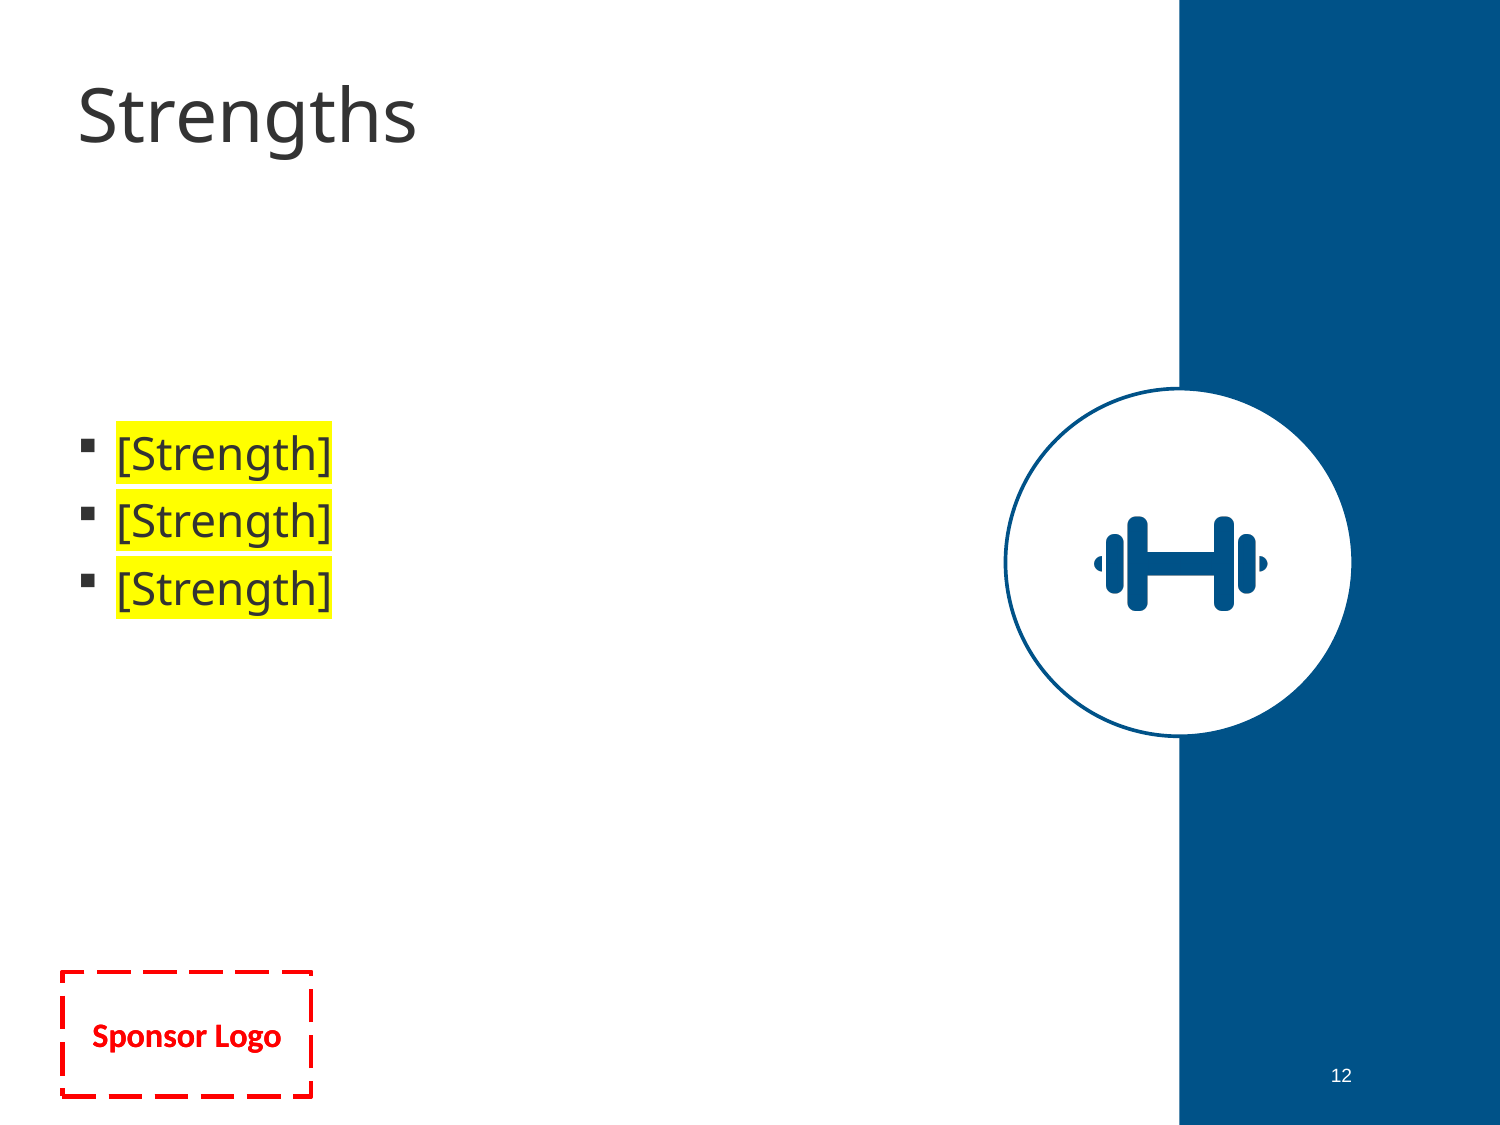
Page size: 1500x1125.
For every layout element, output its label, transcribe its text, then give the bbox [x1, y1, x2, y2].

slide_number 12 [1242, 1052, 1368, 1098]
title Strengths [62, 31, 982, 195]
list [Strength] [Strength] [Strength] [62, 251, 1013, 788]
text_box [1003, 386, 1356, 739]
text_box [1177, 0, 1500, 1125]
picture [1086, 469, 1275, 658]
